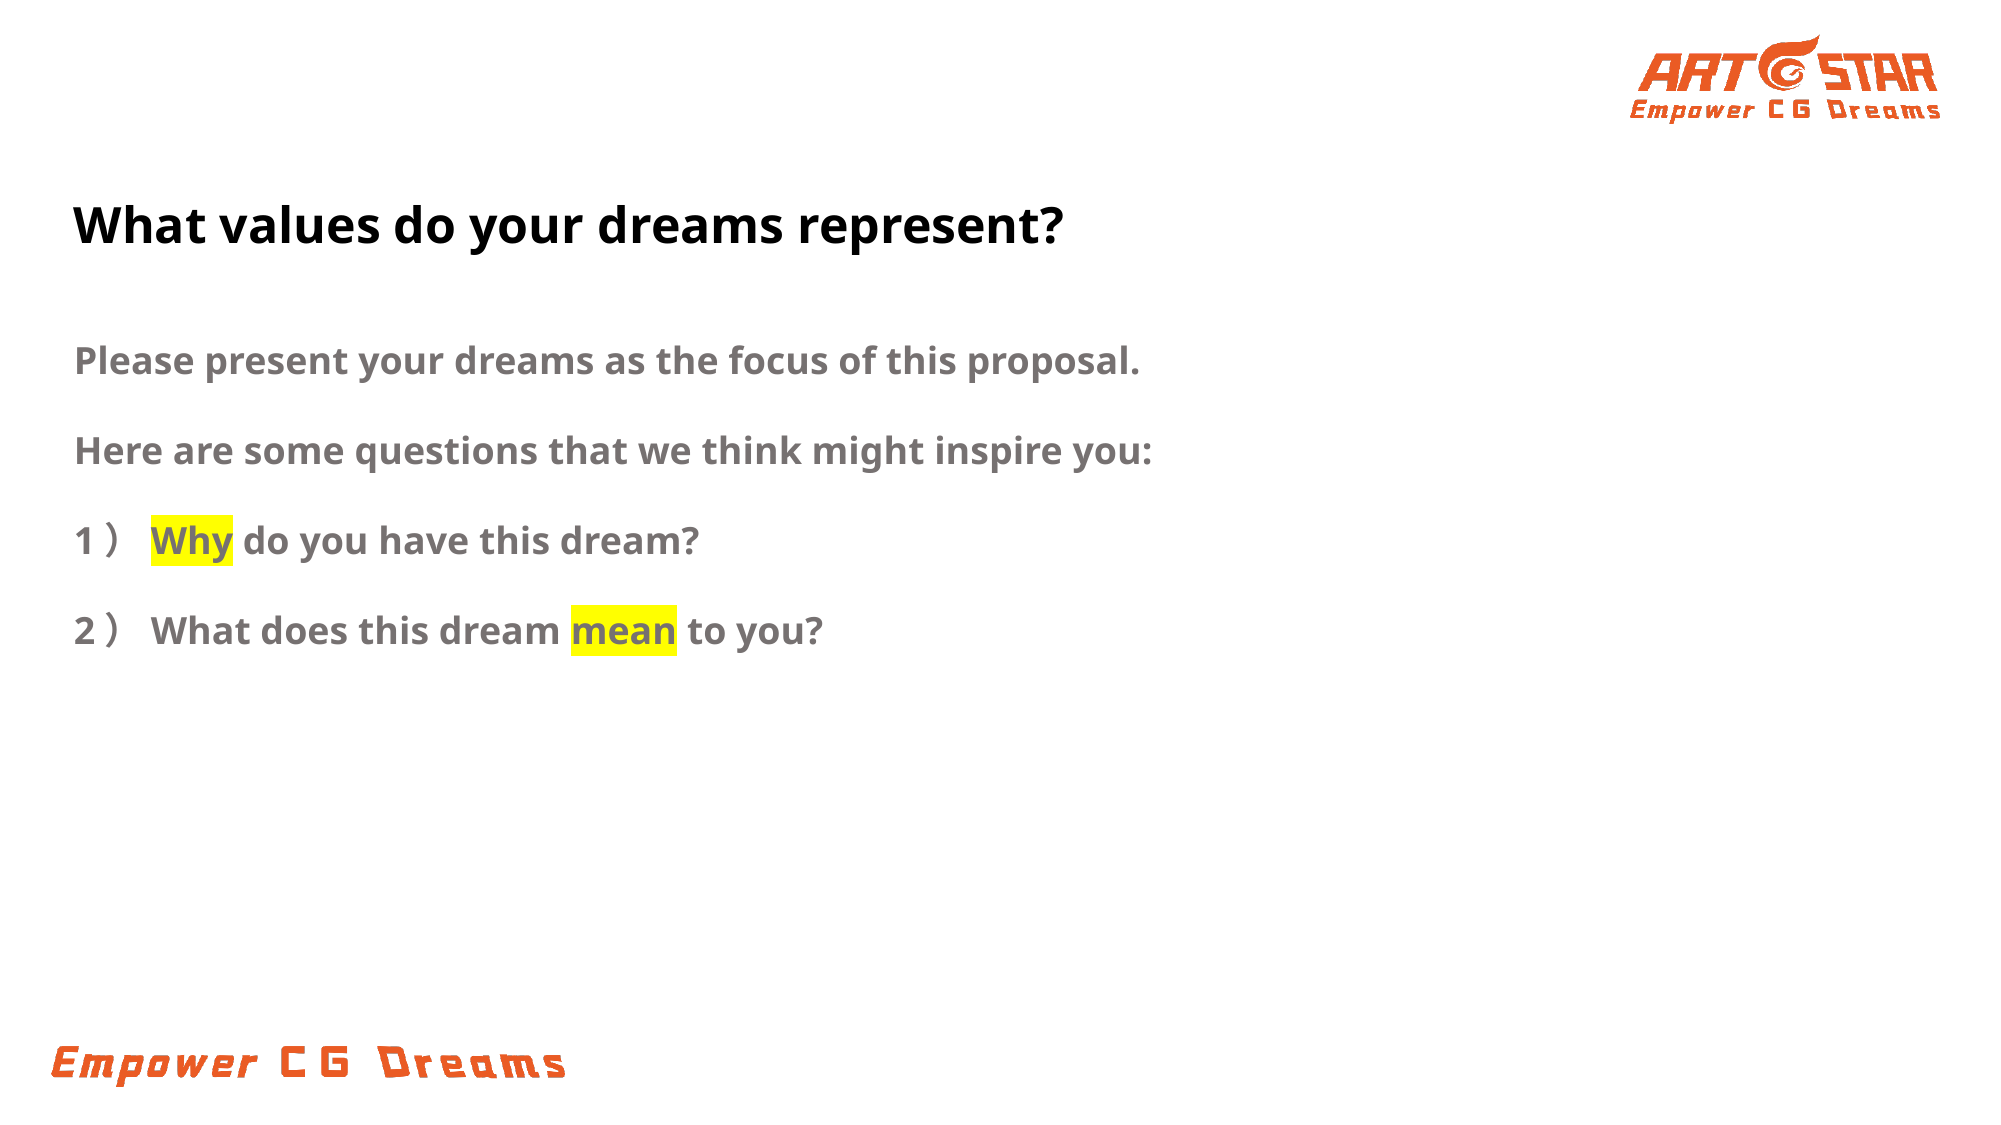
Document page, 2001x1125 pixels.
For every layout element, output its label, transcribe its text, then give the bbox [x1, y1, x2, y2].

picture [51, 1039, 565, 1087]
text_box Please present your dreams as the focus of this proposal. Here are some questions that we think might inspire you: 1）Why do you have this dream? 2）What does this dream mean to you? [59, 329, 1693, 660]
picture [1630, 34, 1940, 124]
text_box What values do your dreams represent? [59, 186, 1400, 261]
